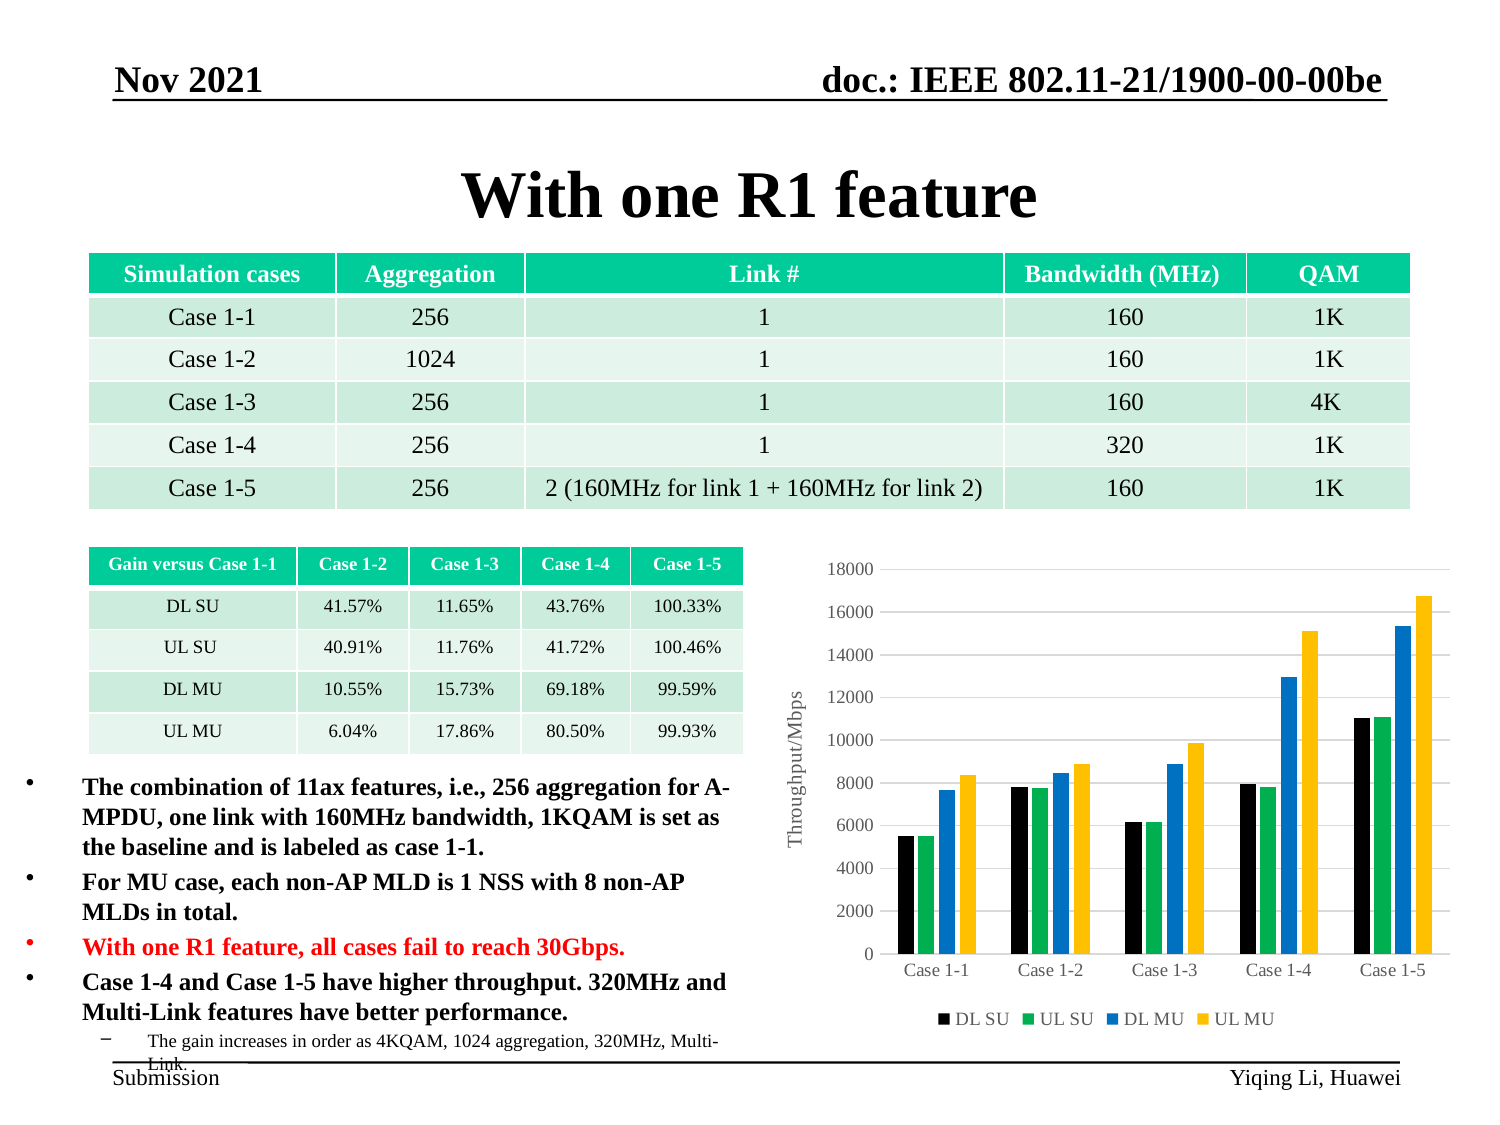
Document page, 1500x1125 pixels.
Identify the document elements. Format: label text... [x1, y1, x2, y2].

table_cell 1024 [337, 339, 524, 380]
table_cell 160 [1005, 339, 1246, 380]
table_cell 256 [337, 382, 524, 423]
table_header Case 1-4 [522, 547, 630, 585]
table_cell 4K [1247, 382, 1410, 423]
table_cell 69.18% [522, 672, 630, 712]
table_cell Case 1-3 [89, 382, 335, 423]
table_cell 1K [1247, 298, 1410, 337]
table_cell 256 [337, 298, 524, 337]
table_header Case 1-2 [298, 547, 408, 585]
table_cell 256 [337, 425, 524, 466]
table_cell 43.76% [522, 591, 630, 629]
table_cell DL SU [89, 591, 296, 629]
table_header Simulation cases [89, 253, 335, 293]
table_cell Case 1-2 [89, 339, 335, 380]
table_cell 40.91% [298, 630, 408, 670]
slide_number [114, 54, 278, 101]
list The combination of 11ax features, i.e., 256 aggregation for A-MPDU, one link with 160MHz bandwidth, 1KQAM is set as the baseline and is labeled as case 1-1. For MU case, each non-AP MLD is 1 NSS with 8 non-AP MLDs in total. With one R1 feature, all cases fail to reach 30Gbps. Case 1-4 and Case 1-5 have higher throughput. 320MHz and Multi-Link features have better performance. The gain increases in order as 4KQAM, 1024 aggregation, 320MHz, Multi-Link. [10, 762, 744, 986]
table_cell 320 [1005, 425, 1246, 466]
table_cell DL MU [89, 672, 296, 712]
table_header QAM [1247, 253, 1410, 293]
table_cell Case 1-1 [89, 298, 335, 337]
table_cell UL MU [89, 714, 296, 754]
table_cell 15.73% [410, 672, 520, 712]
table_cell 99.93% [631, 714, 743, 754]
table_header Case 1-5 [631, 547, 743, 585]
footer Yiqing Li, Huawei [1227, 1061, 1402, 1091]
table_cell 11.76% [410, 630, 520, 670]
table_cell 1 [526, 425, 1003, 466]
table_cell 160 [1005, 467, 1246, 509]
table_cell 100.46% [631, 630, 743, 670]
table_cell 99.59% [631, 672, 743, 712]
table_header Gain versus Case 1-1 [89, 547, 296, 585]
table_header Aggregation [337, 253, 524, 293]
table_cell 41.72% [522, 630, 630, 670]
table_cell Case 1-4 [89, 425, 335, 466]
table_header Bandwidth (MHz) [1005, 253, 1246, 293]
table_cell 17.86% [410, 714, 520, 754]
table_cell 1K [1247, 467, 1410, 509]
table_cell 2 (160MHz for link 1 + 160MHz for link 2) [526, 467, 1003, 509]
table_cell 100.33% [631, 591, 743, 629]
table_cell 1 [526, 339, 1003, 380]
table_cell 10.55% [298, 672, 408, 712]
table_cell 256 [337, 467, 524, 509]
table_header Link # [526, 253, 1003, 293]
table_cell 1 [526, 298, 1003, 337]
chart [749, 548, 1465, 1037]
table_cell 6.04% [298, 714, 408, 754]
table_cell 1K [1247, 425, 1410, 466]
title With one R1 feature [112, 102, 1388, 252]
table_cell 160 [1005, 382, 1246, 423]
table_cell Case 1-5 [89, 467, 335, 509]
table_cell 41.57% [298, 591, 408, 629]
table_cell UL SU [89, 630, 296, 670]
table_cell 1 [526, 382, 1003, 423]
table_cell 160 [1005, 298, 1246, 337]
table_cell 1K [1247, 339, 1410, 380]
table_header Case 1-3 [410, 547, 520, 585]
table_cell 11.65% [410, 591, 520, 629]
table_cell 80.50% [522, 714, 630, 754]
